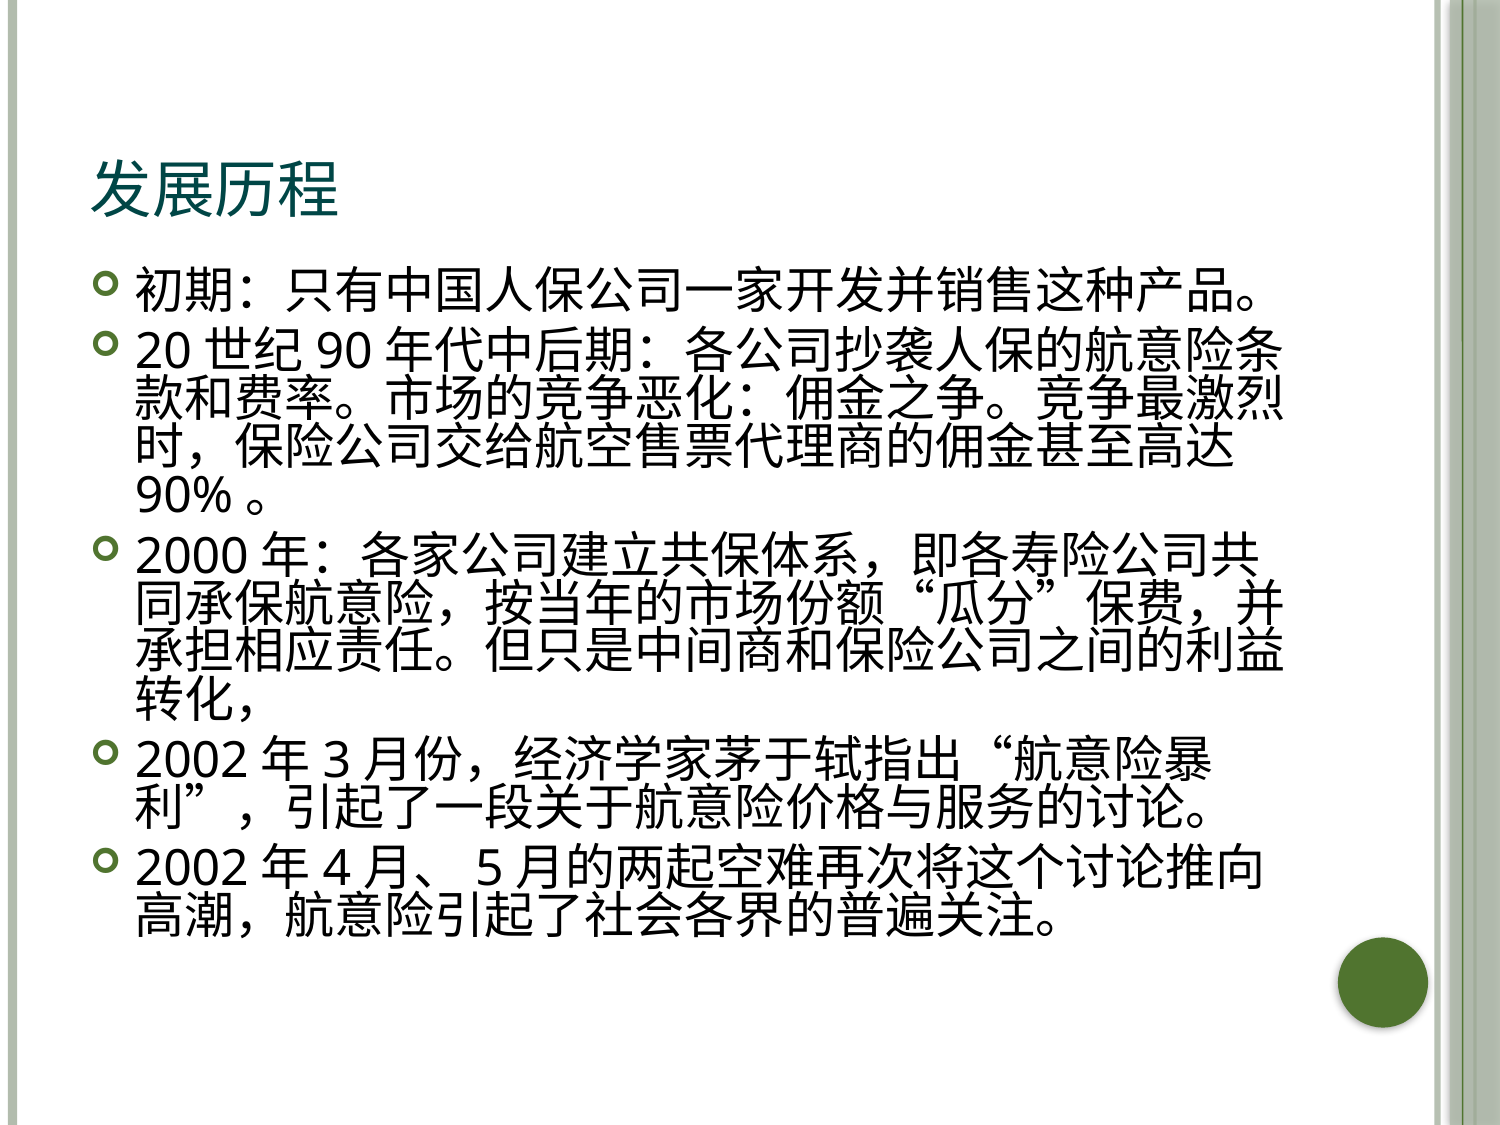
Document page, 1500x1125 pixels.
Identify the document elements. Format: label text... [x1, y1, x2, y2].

list 初期：只有中国人保公司一家开发并销售这种产品。 20世纪90年代中后期：各公司抄袭人保的航意险条款和费率。市场的竞争恶化：佣金之争。竞争最激烈时，保险公司交给航空售票代理商的佣金甚至高达90%。 2000年：各家公司建立共保体系，即各寿险公司共同承保航意险，按当年的市场份额“瓜分”保费，并承担相应责任。但只是中间商和保险公司之间的利益转化， 2002年3月份，经济学家茅于轼指出“航意险暴利”，引起了一段关于航意险价格与服务的讨论。 2002年4月、5月的两起空难再次将这个讨论推向高潮，航意险引起了社会各界的普遍关注。 [74, 262, 1301, 1063]
title 发展历程 [75, 45, 1300, 233]
